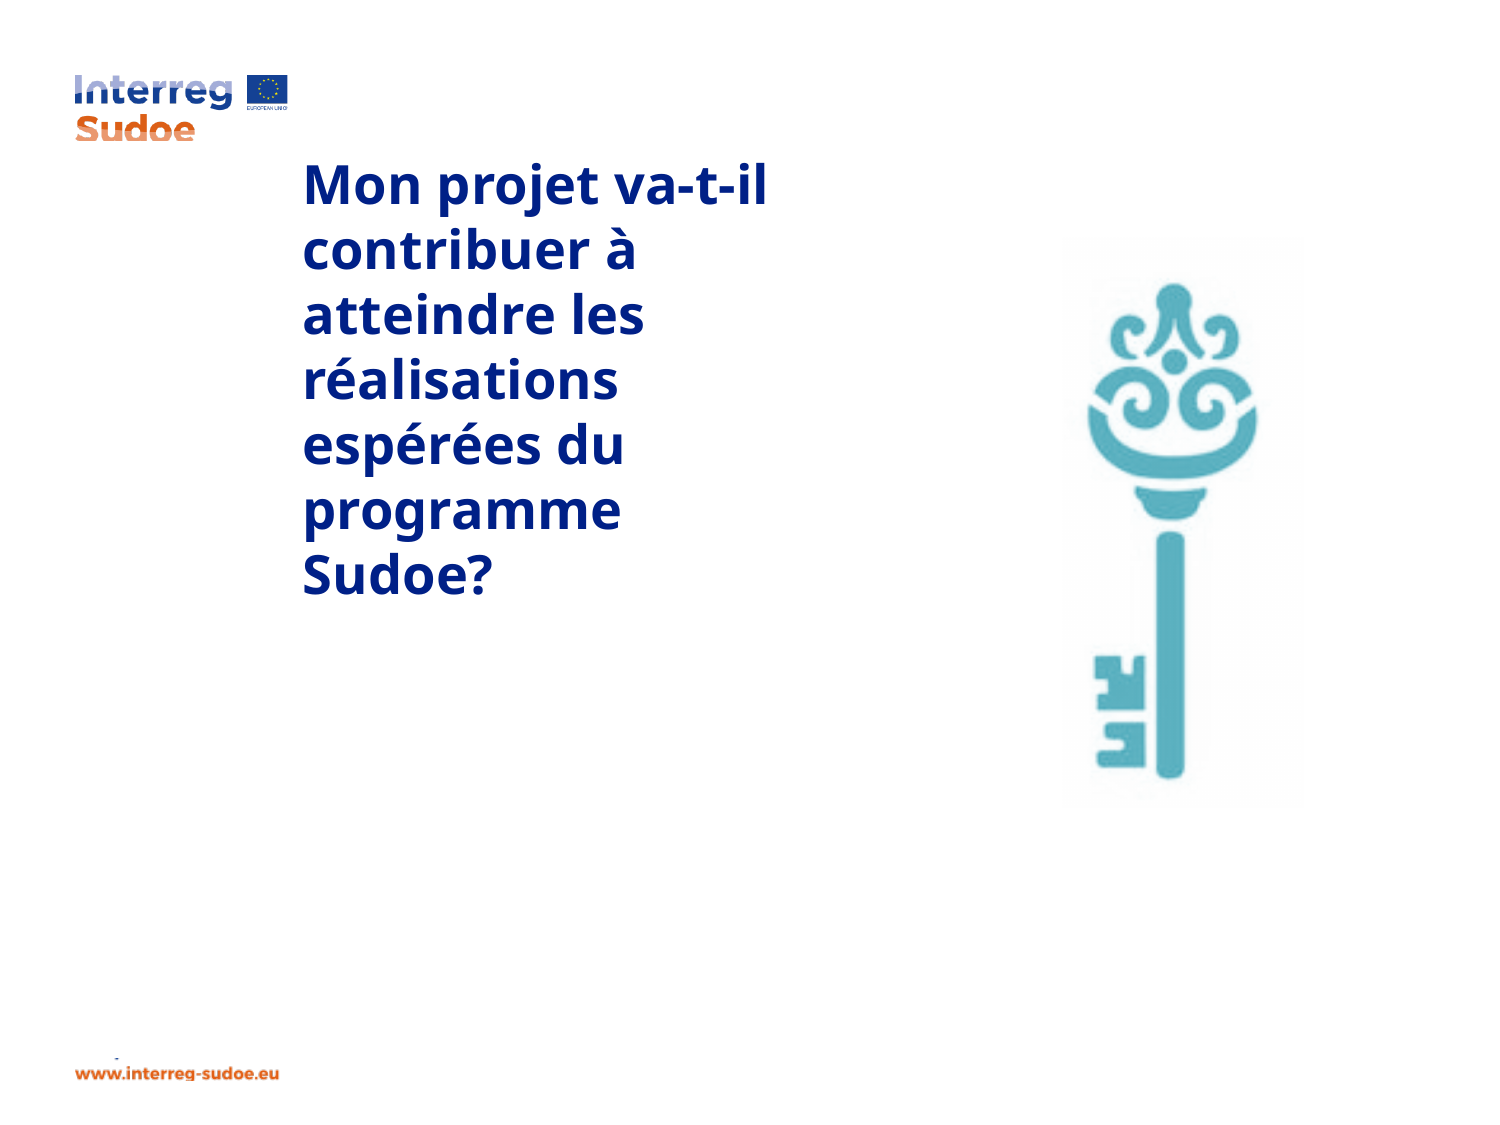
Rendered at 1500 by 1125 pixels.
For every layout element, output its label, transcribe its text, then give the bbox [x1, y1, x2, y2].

list Mon projet va-t-il contribuer à atteindre les réalisations espérées du programme Sudoe? [287, 375, 838, 613]
picture [897, 401, 1468, 643]
